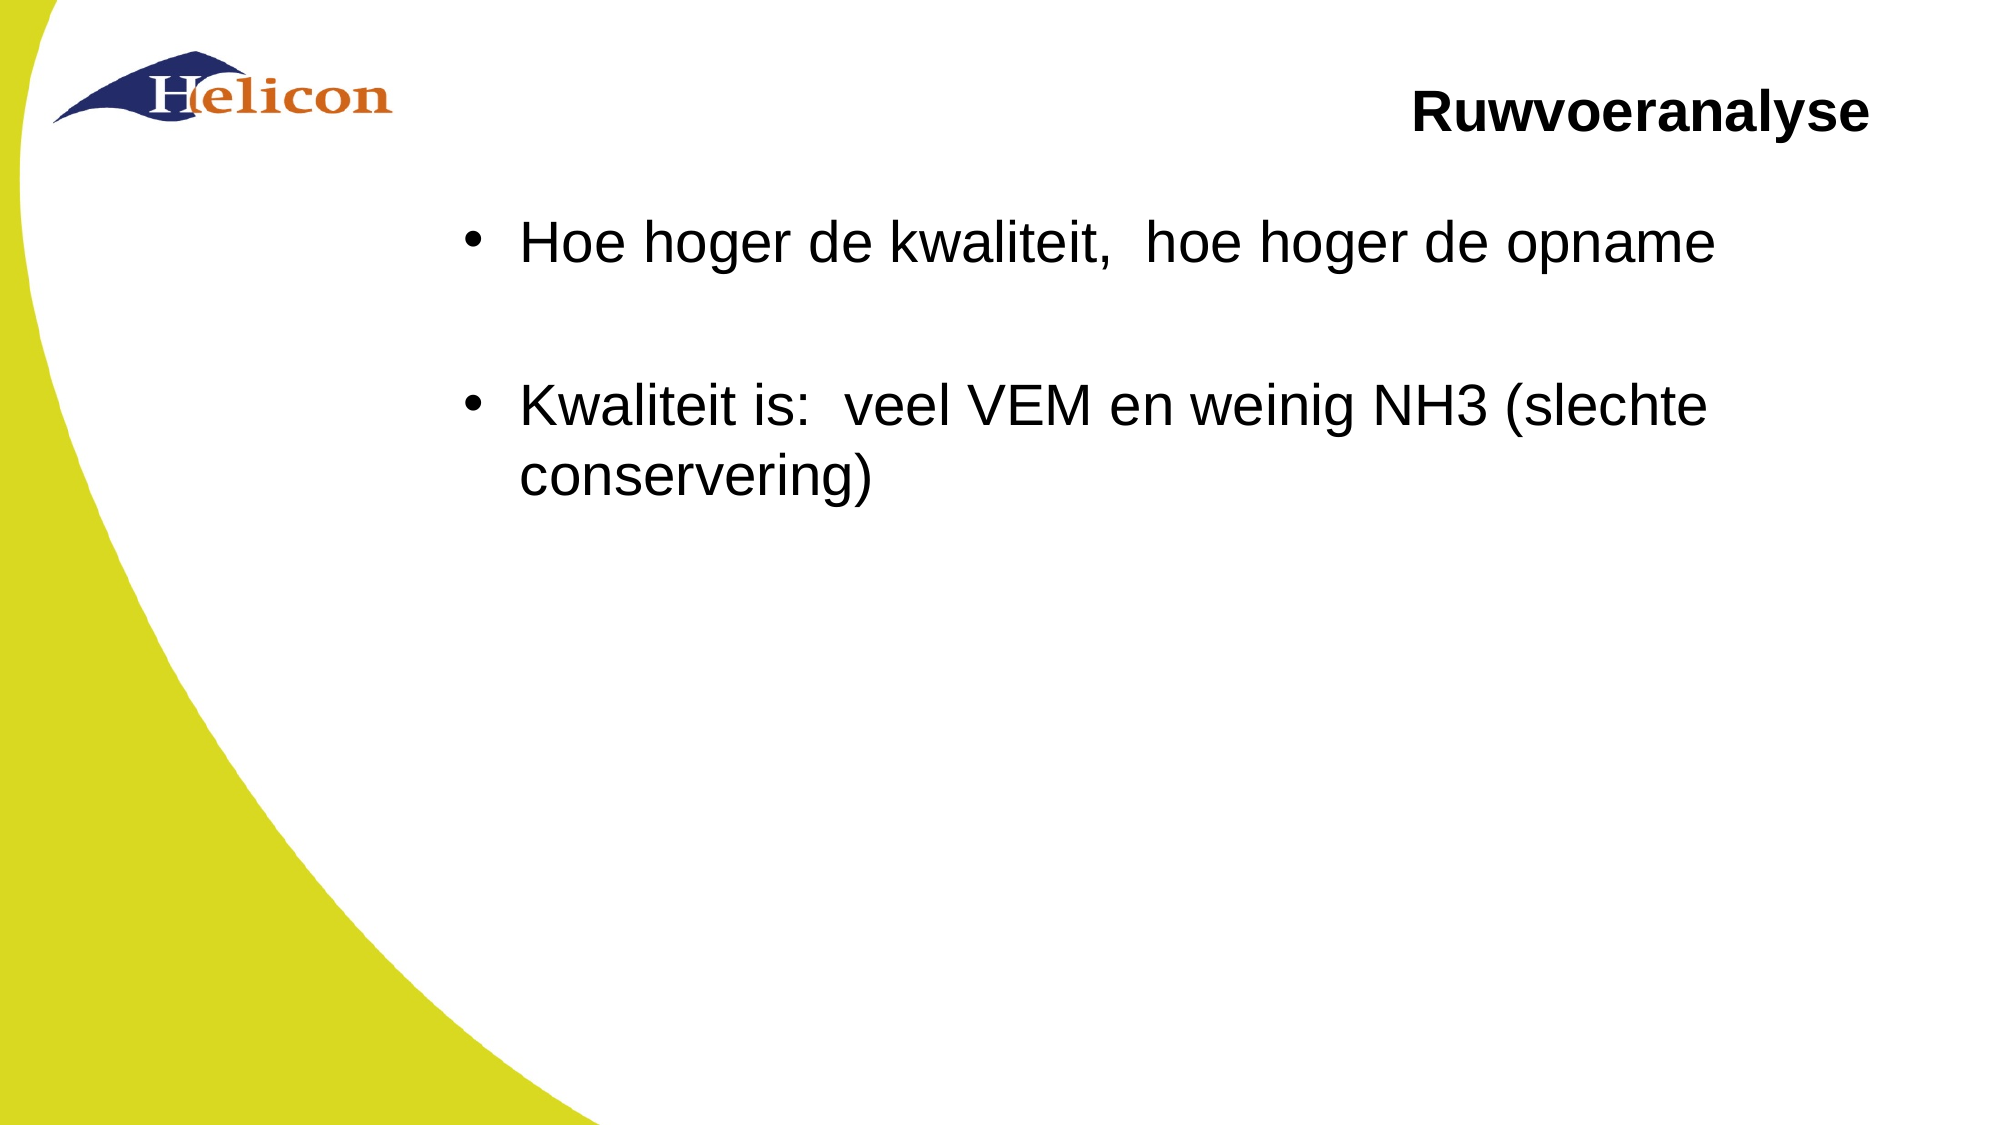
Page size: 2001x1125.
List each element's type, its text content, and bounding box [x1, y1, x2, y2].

picture [0, 0, 2000, 1125]
title Ruwvoeranalyse [432, 54, 1887, 161]
list Hoe hoger de kwaliteit, hoe hoger de opname Kwaliteit is: veel VEM en weinig NH3 (slechte conservering) [448, 196, 1900, 1005]
